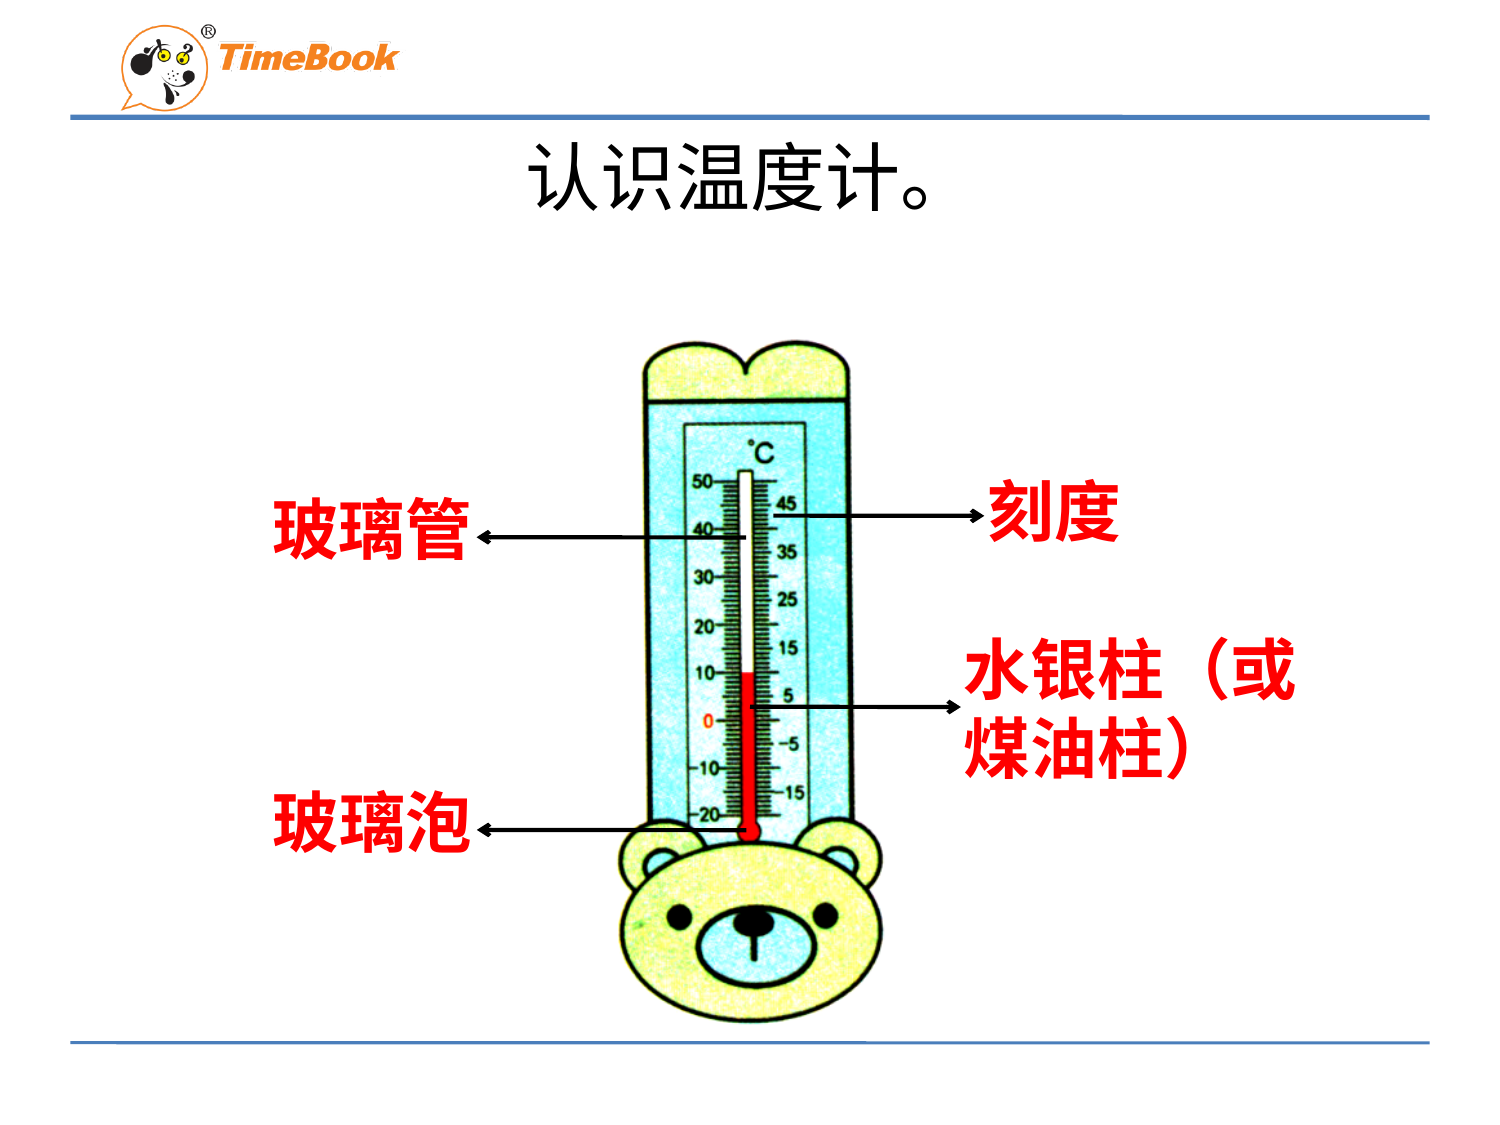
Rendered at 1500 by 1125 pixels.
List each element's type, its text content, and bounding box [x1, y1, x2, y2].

text_box 刻度 [972, 462, 1266, 558]
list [608, 327, 892, 1032]
title 认识温度计。 [164, 122, 1336, 311]
picture [118, 22, 408, 113]
text_box 玻璃泡 [257, 773, 551, 868]
text_box 玻璃管 [257, 480, 551, 576]
text_box 水银柱（或煤油柱） [949, 620, 1336, 795]
